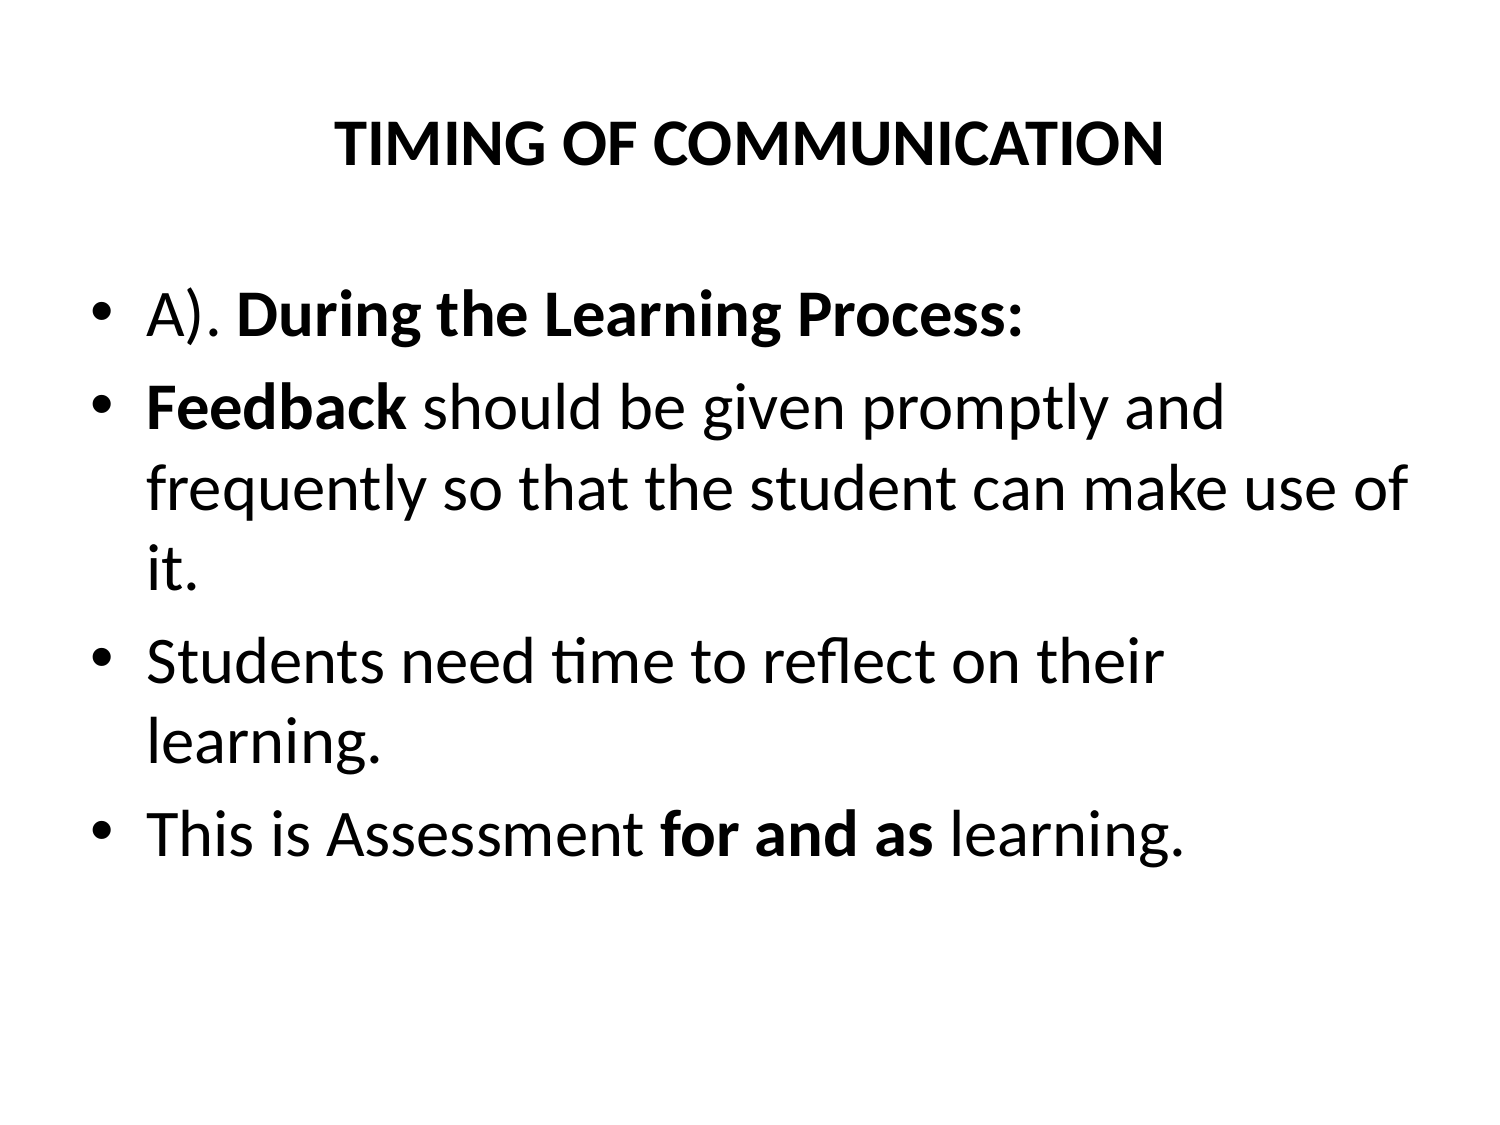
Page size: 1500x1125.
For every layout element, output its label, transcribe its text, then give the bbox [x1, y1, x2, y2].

list A). During the Learning Process: Feedback should be given promptly and frequently so that the student can make use of it. Students need time to reflect on their learning. This is Assessment for and as learning. [75, 262, 1425, 1005]
title TIMING OF COMMUNICATION [75, 45, 1425, 233]
